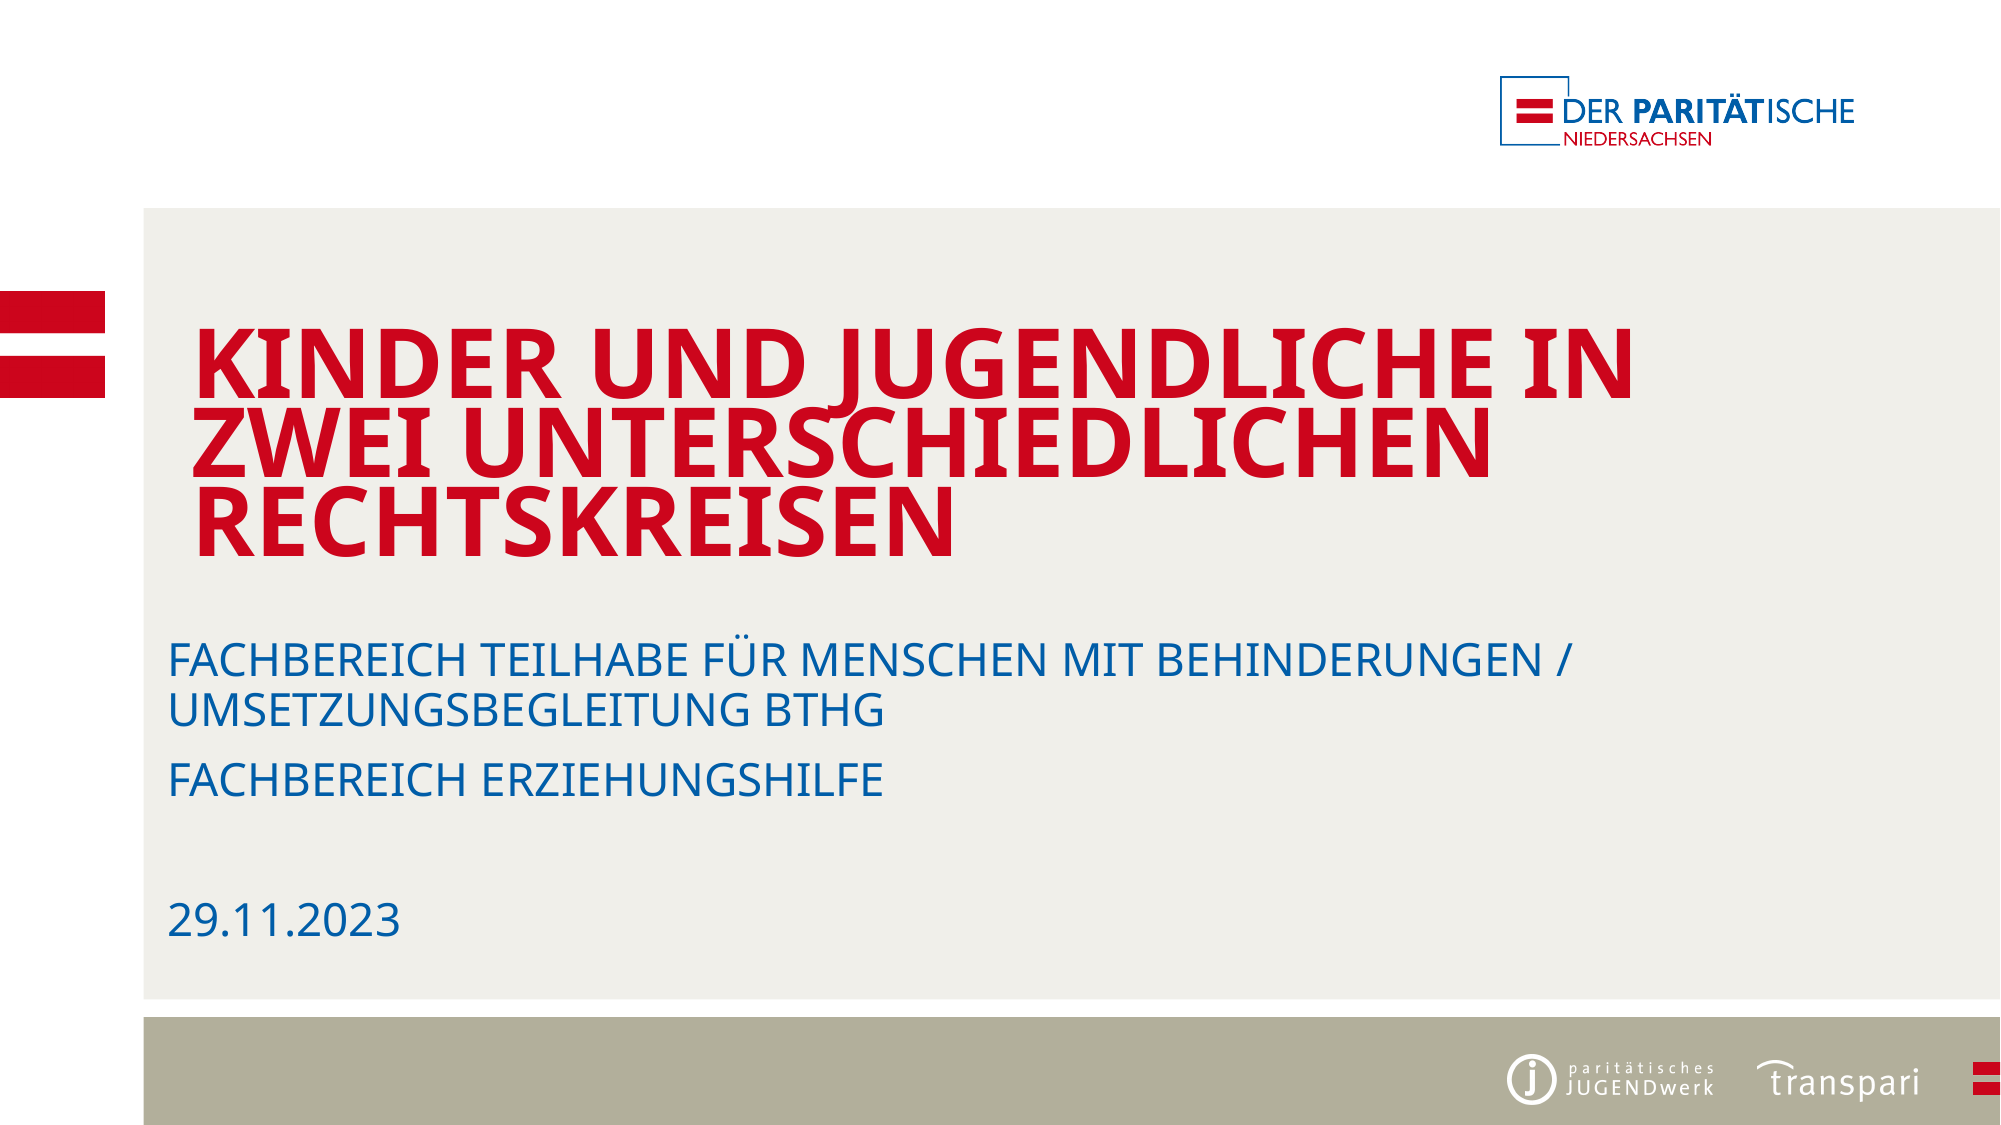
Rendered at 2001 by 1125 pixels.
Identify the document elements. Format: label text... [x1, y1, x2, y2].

picture [1500, 76, 1854, 152]
picture [1507, 1054, 1713, 1105]
picture [1973, 1062, 2001, 1095]
picture [1757, 1060, 1918, 1102]
list Kinder und jugendliche in zwei unterschiedlichen rechtskreisen [191, 338, 1858, 534]
text_box Fachbereich teilhabe für Menschen mit Behinderungen / Umsetzungsbegleitung bthg Fachbereich Erziehungshilfe 29.11.2023 [167, 637, 1907, 693]
picture [0, 291, 105, 398]
